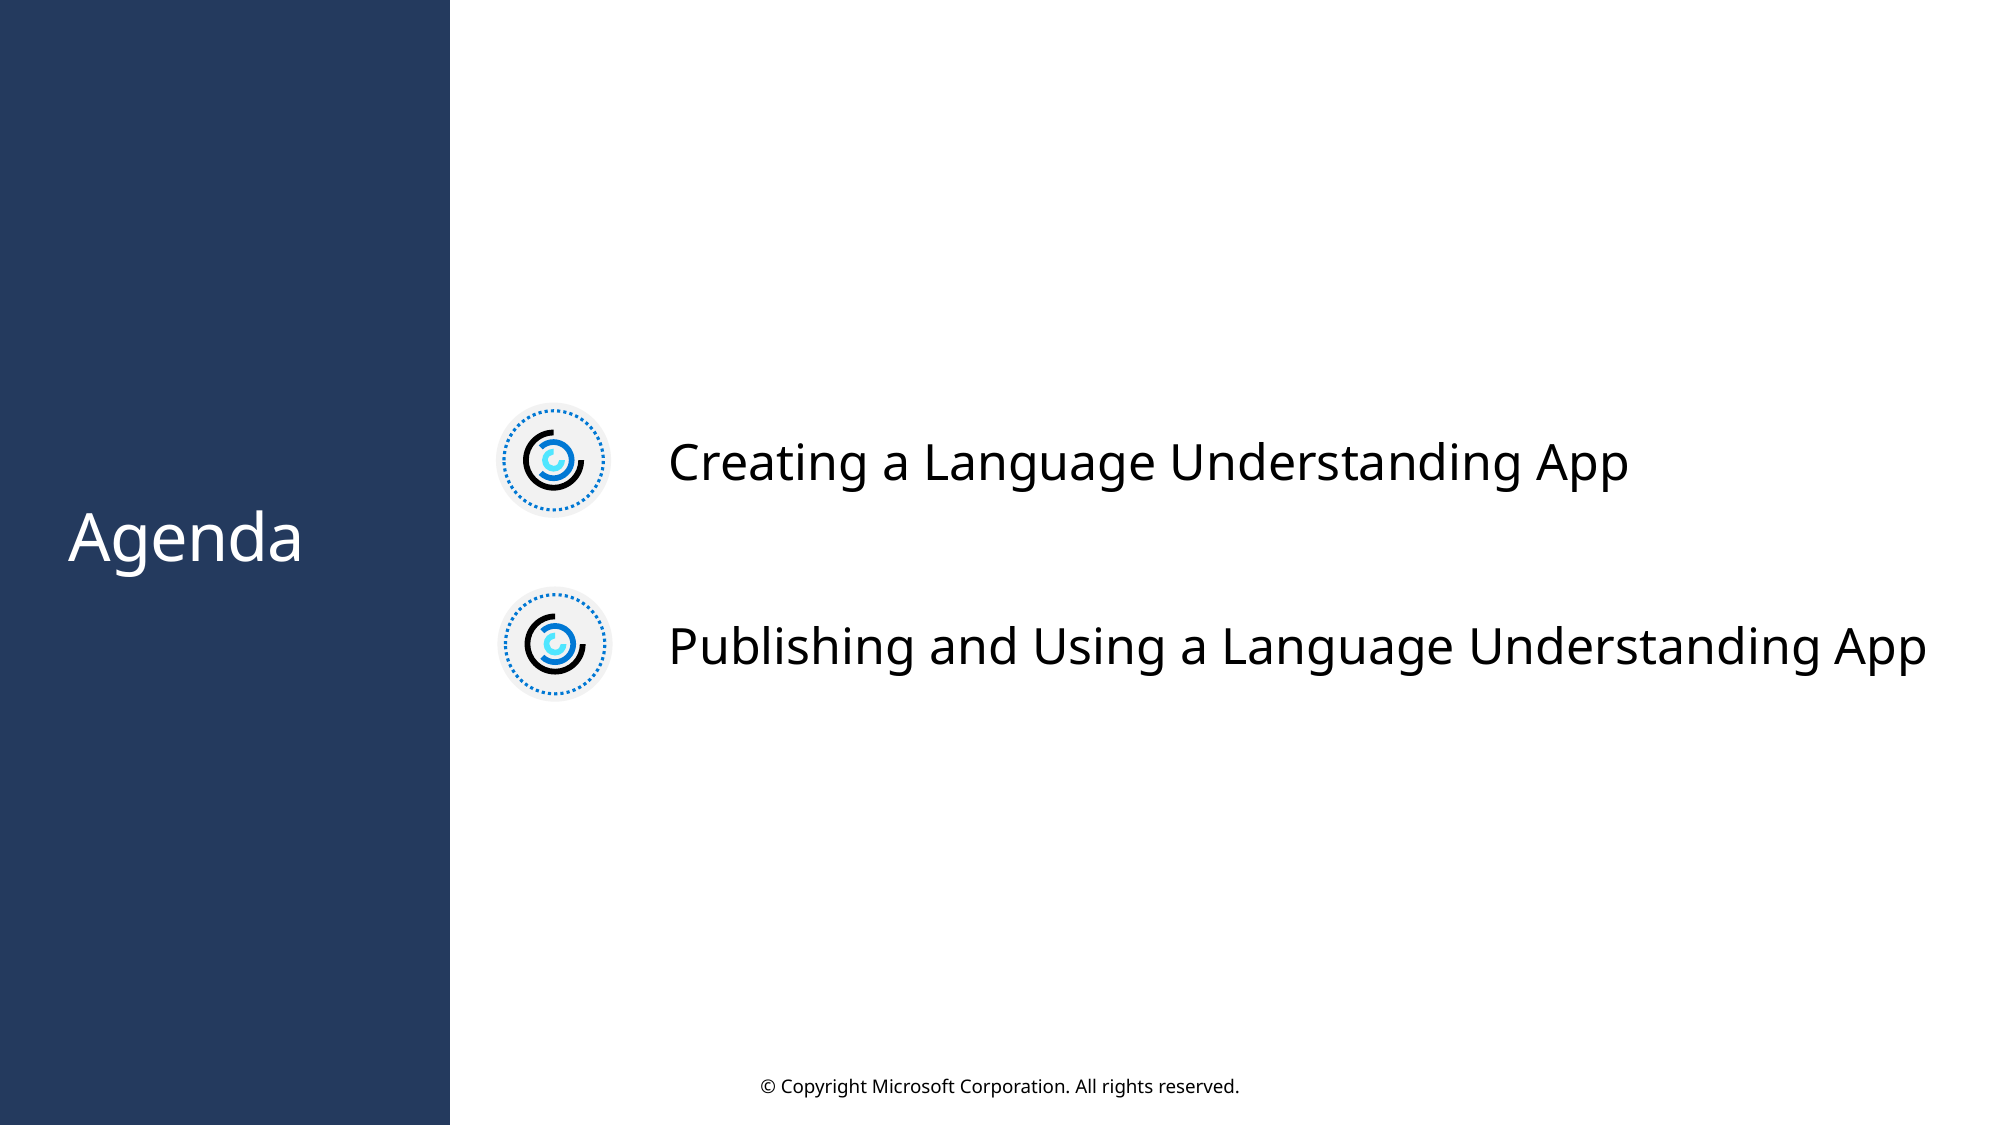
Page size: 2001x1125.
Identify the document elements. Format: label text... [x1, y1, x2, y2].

title Agenda [68, 469, 391, 619]
list Creating a Language Understanding App [669, 388, 1932, 532]
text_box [495, 402, 612, 519]
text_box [497, 586, 613, 702]
list Publishing and Using a Language Understanding App [669, 543, 1932, 745]
